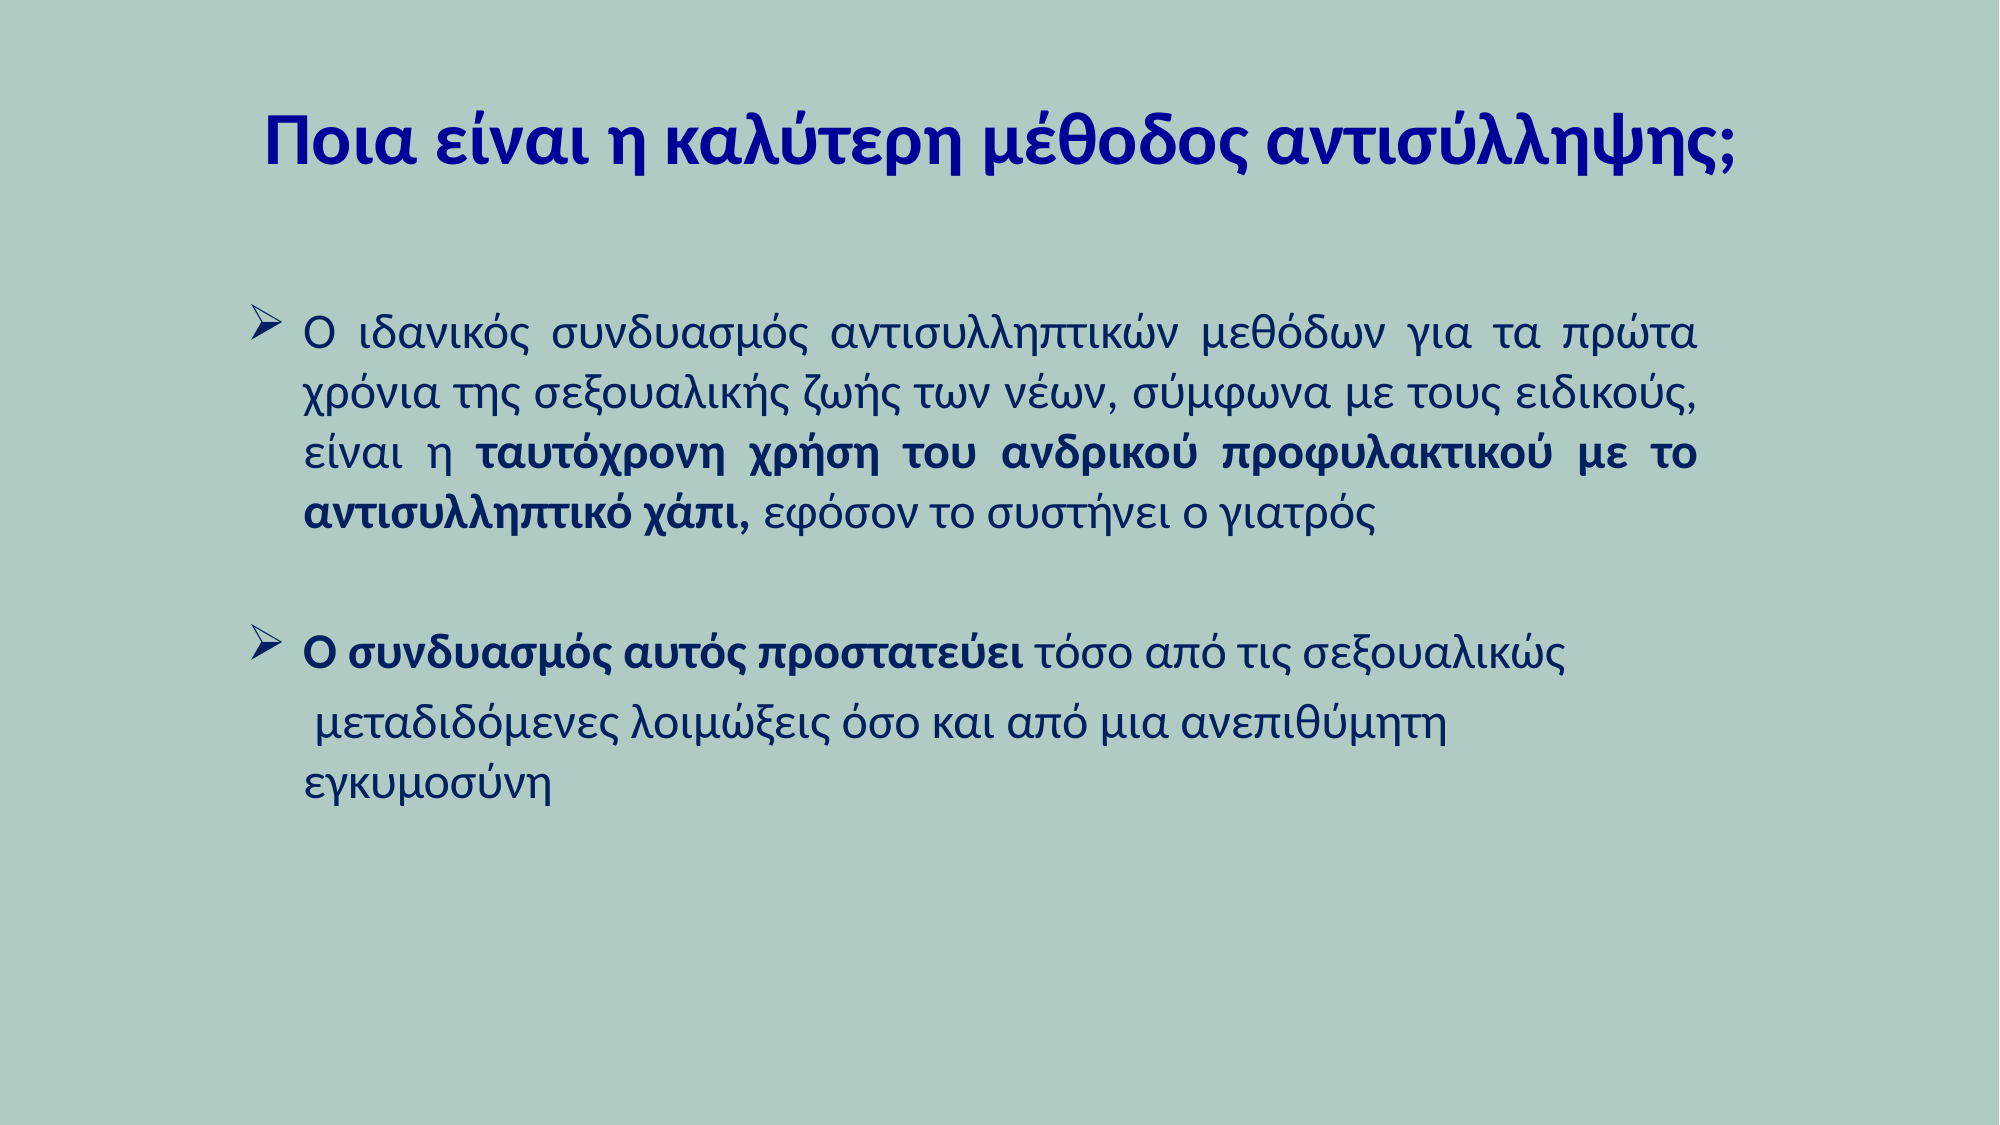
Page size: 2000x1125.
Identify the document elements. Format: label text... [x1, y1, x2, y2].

list Ο ιδανικός συνδυασμός αντισυλληπτικών μεθόδων για τα πρώτα χρόνια της σεξουαλικής ζωής των νέων, σύμφωνα με τους ειδικούς, είναι η ταυτόχρονη χρήση του ανδρικού προφυλακτικού με το αντισυλληπτικό χάπι, εφόσον το συστήνει ο γιατρός Ο συνδυασμός αυτός προστατεύει τόσο από τις σεξουαλικώς μεταδιδόμενες λοιμώξεις όσο και από μια ανεπιθύμητη εγκυμοσύνη [231, 290, 1715, 819]
title Ποια είναι η καλύτερη μέθοδος αντισύλληψης; [214, 81, 1790, 188]
